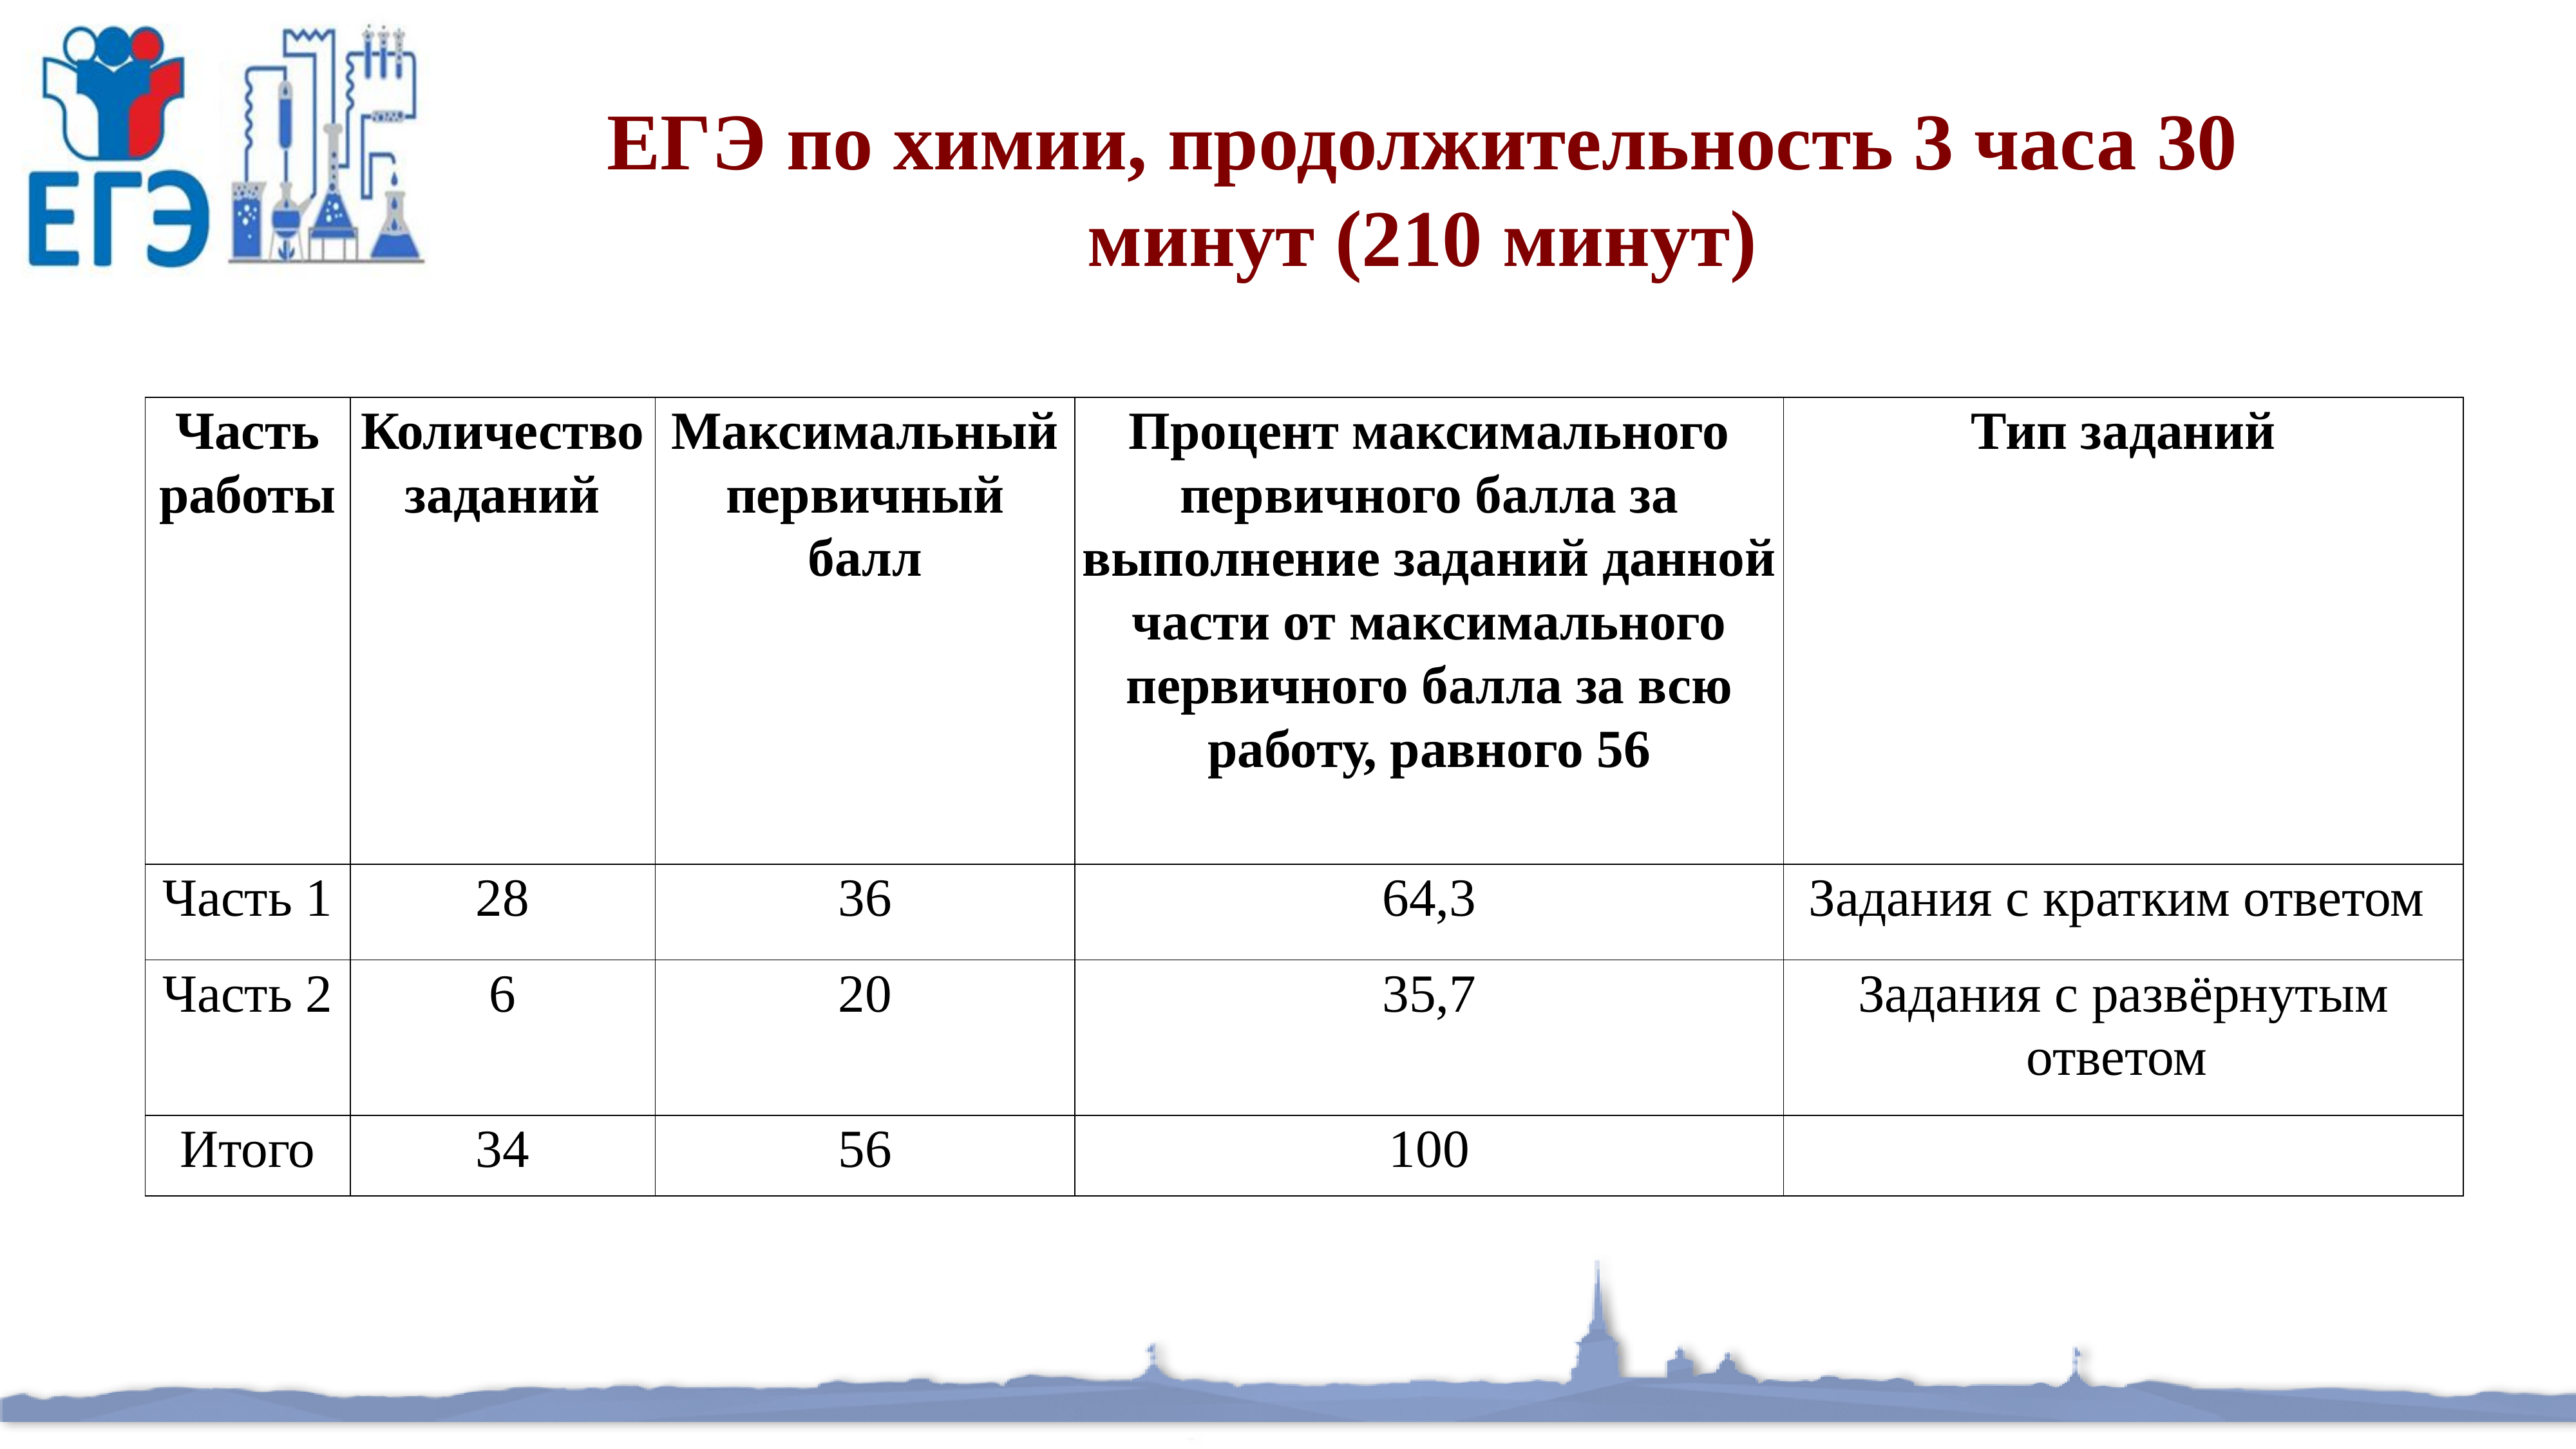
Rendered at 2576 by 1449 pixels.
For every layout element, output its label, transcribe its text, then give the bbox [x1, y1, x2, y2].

table_cell 35,7 [1075, 960, 1783, 1115]
table_cell Задания с развёрнутым ответом [1784, 960, 2463, 1115]
table_header Тип заданий [1784, 398, 2463, 864]
table_cell Часть 1 [146, 865, 350, 960]
table_cell 64,3 [1075, 865, 1783, 960]
picture [0, 1259, 2576, 1440]
table_cell 6 [351, 960, 655, 1115]
table_cell 20 [656, 960, 1074, 1115]
table_cell [1784, 1116, 2463, 1195]
table_header Часть работы [146, 398, 350, 864]
table_header Процент максимального первичного балла за выполнение заданий данной части от максимального первичного балла за всю работу, равного 56 [1075, 398, 1783, 864]
table_cell 100 [1075, 1116, 1783, 1195]
table_header Количество заданий [351, 398, 655, 864]
table_cell Часть 2 [146, 960, 350, 1115]
table_cell 34 [351, 1116, 655, 1195]
table_cell 56 [656, 1116, 1074, 1195]
table_cell 28 [351, 865, 655, 960]
table_cell 36 [656, 865, 1074, 960]
text_box ЕГЭ по химии, продолжительность 3 часа 30 минут (210 минут) [525, 84, 2320, 288]
picture [0, 0, 449, 290]
table_cell Задания с кратким ответом [1784, 865, 2463, 960]
table_cell Итого [146, 1116, 350, 1195]
table_header Максимальный первичный балл [656, 398, 1074, 864]
